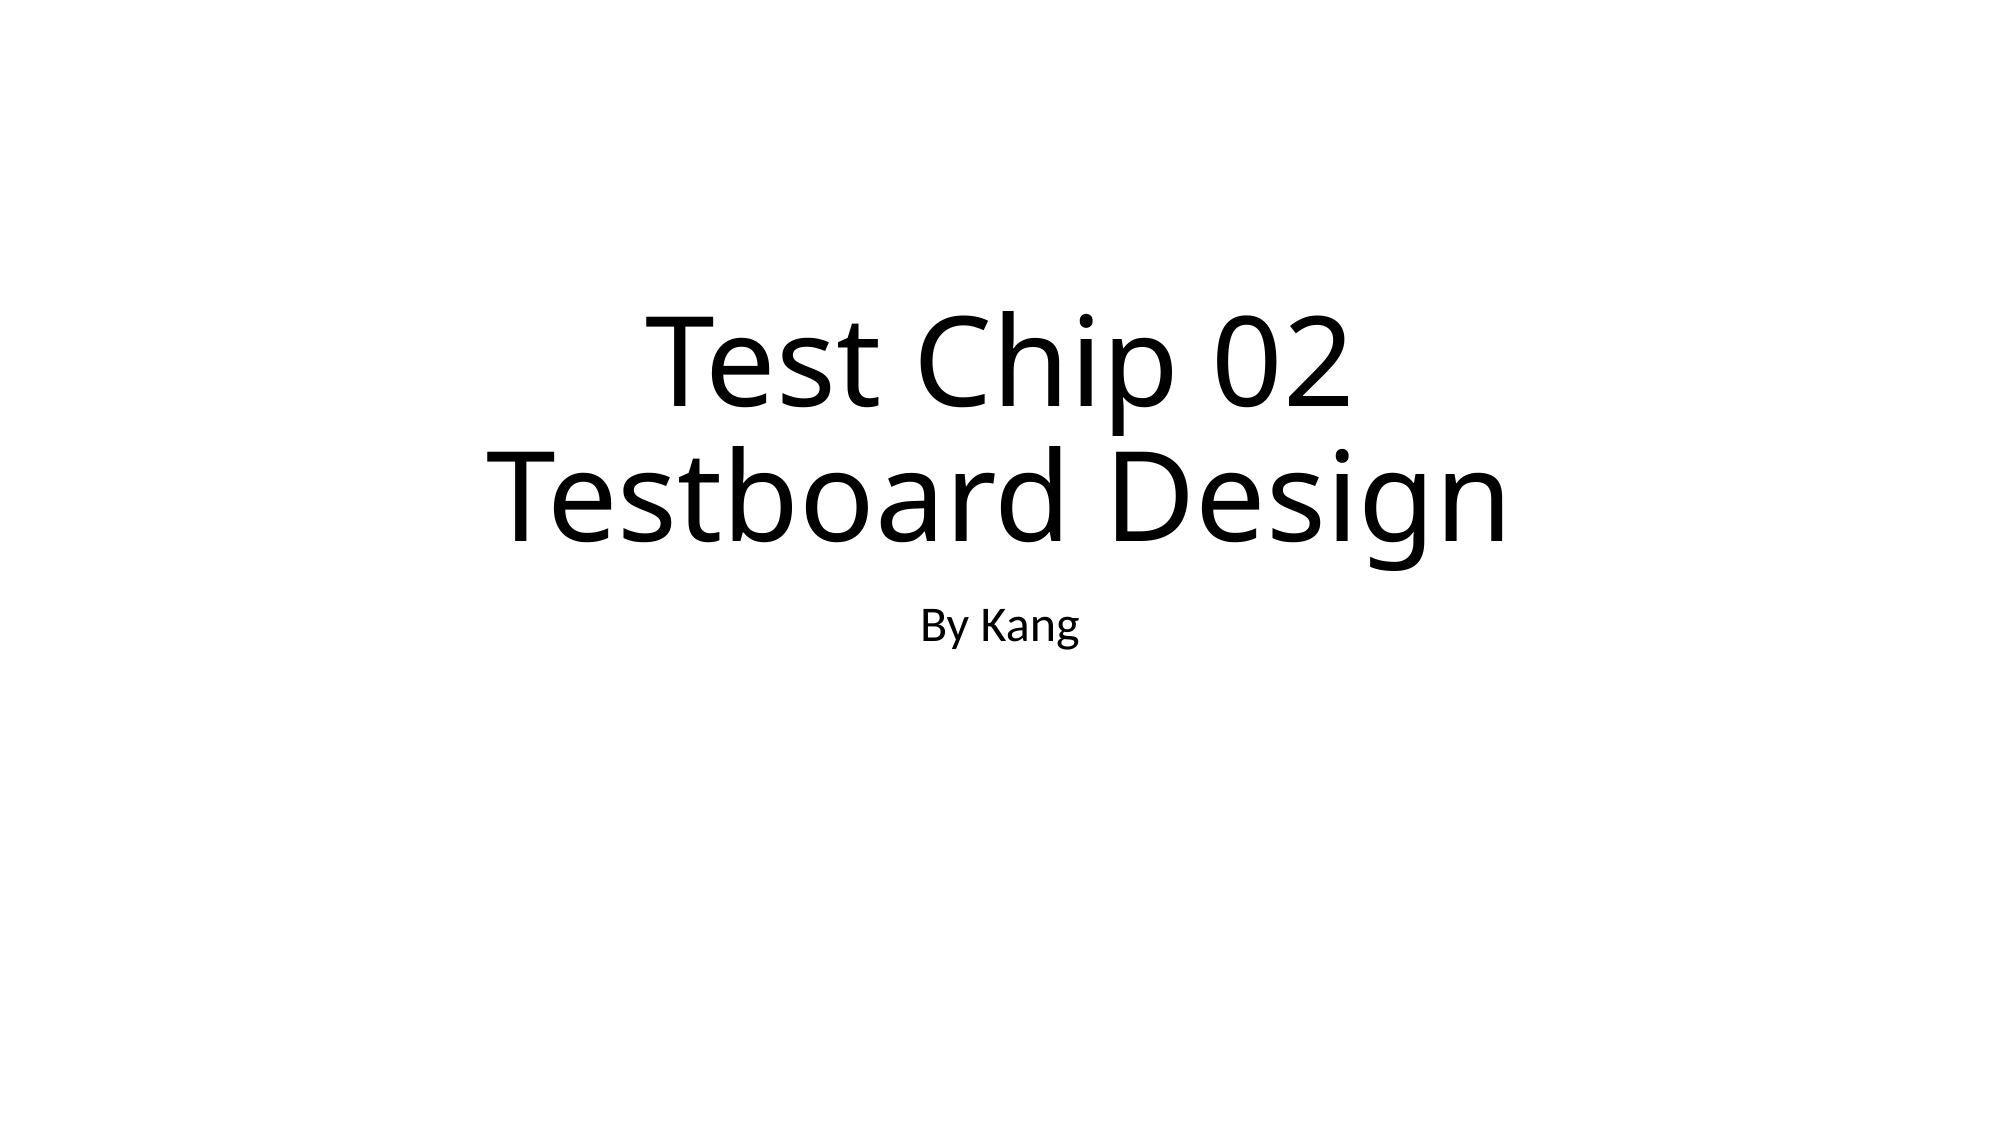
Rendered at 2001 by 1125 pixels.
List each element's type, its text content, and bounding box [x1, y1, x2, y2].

subtitle By Kang [249, 590, 1750, 863]
title Test Chip 02 Testboard Design [249, 184, 1750, 576]
